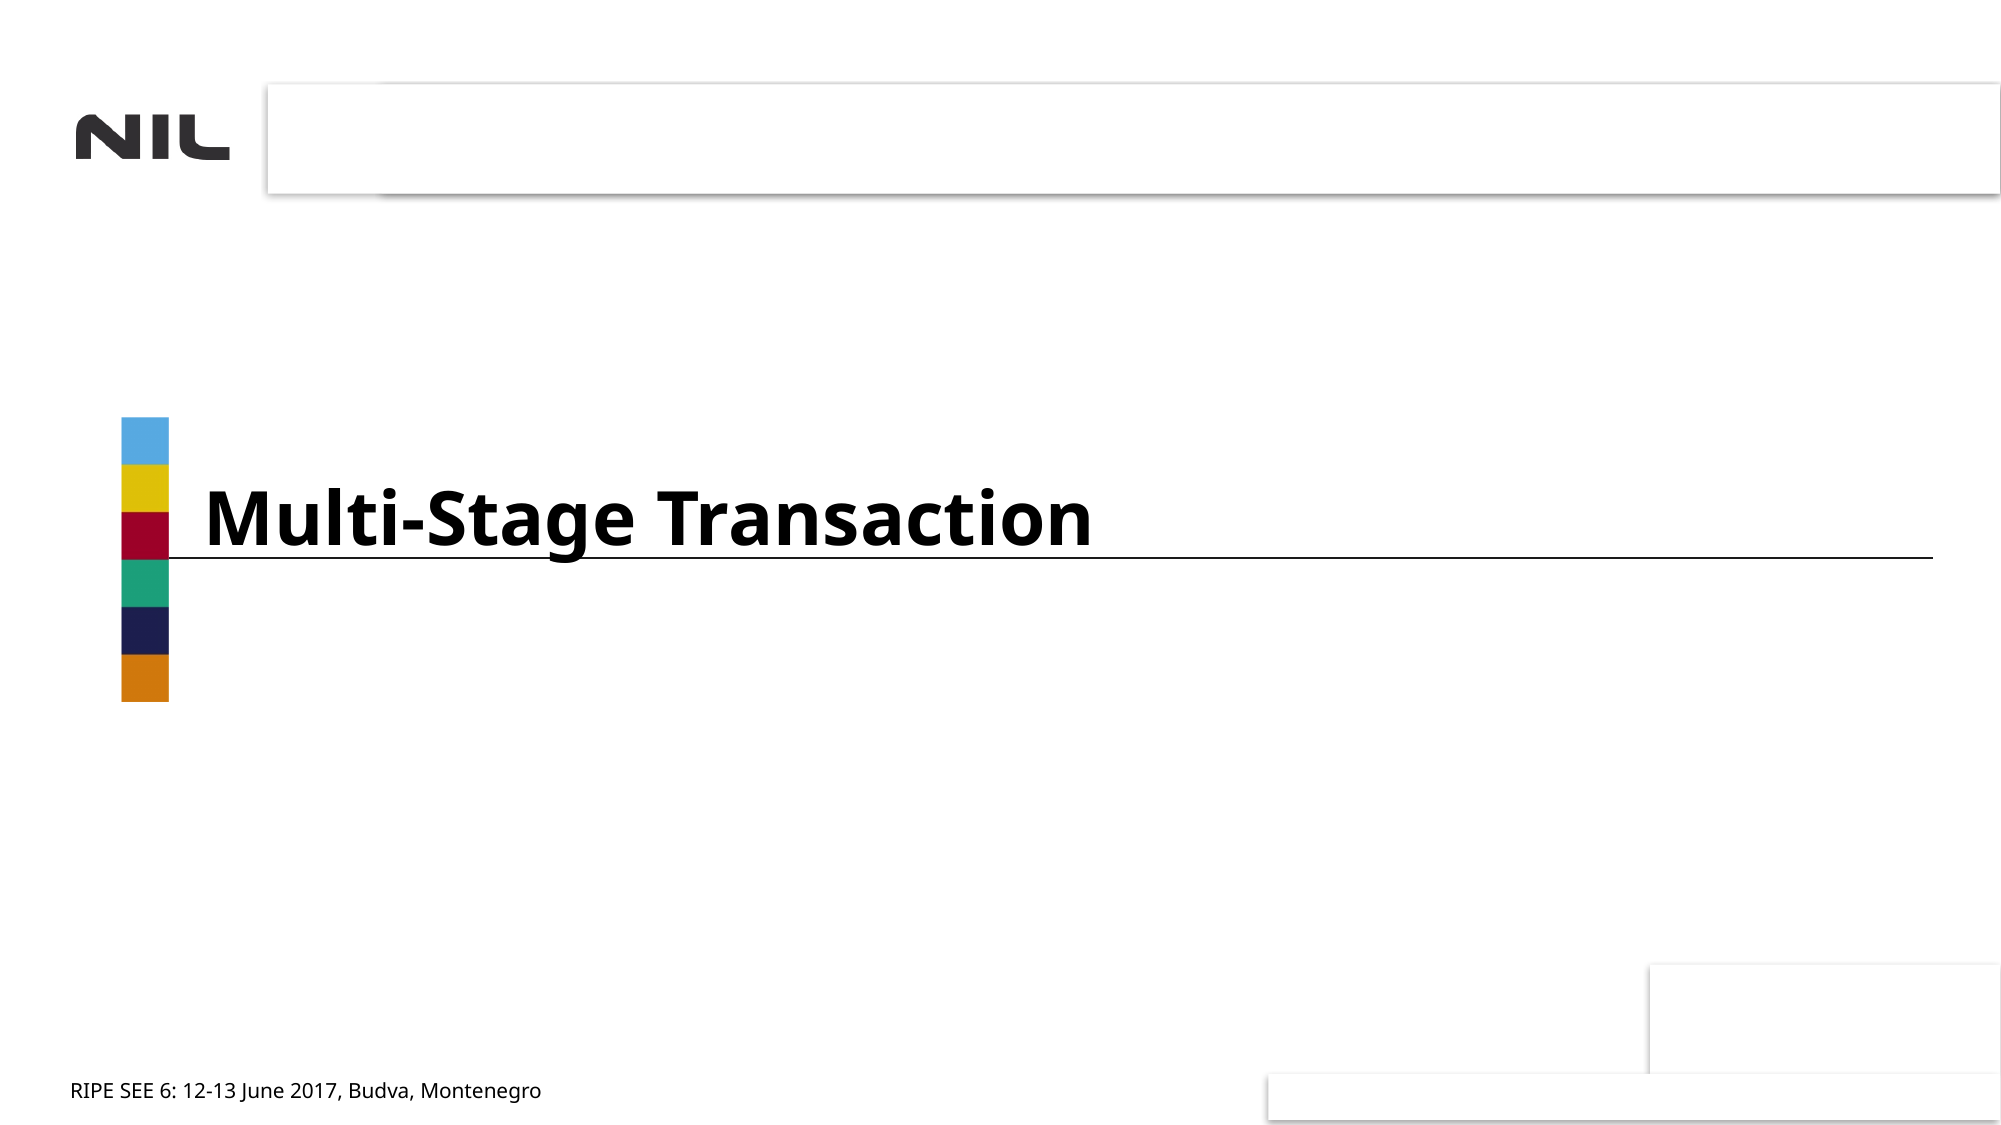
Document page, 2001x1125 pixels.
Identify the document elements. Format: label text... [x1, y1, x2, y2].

picture [38, 27, 267, 247]
picture [122, 418, 169, 702]
title Multi-Stage Transaction [188, 463, 1934, 651]
